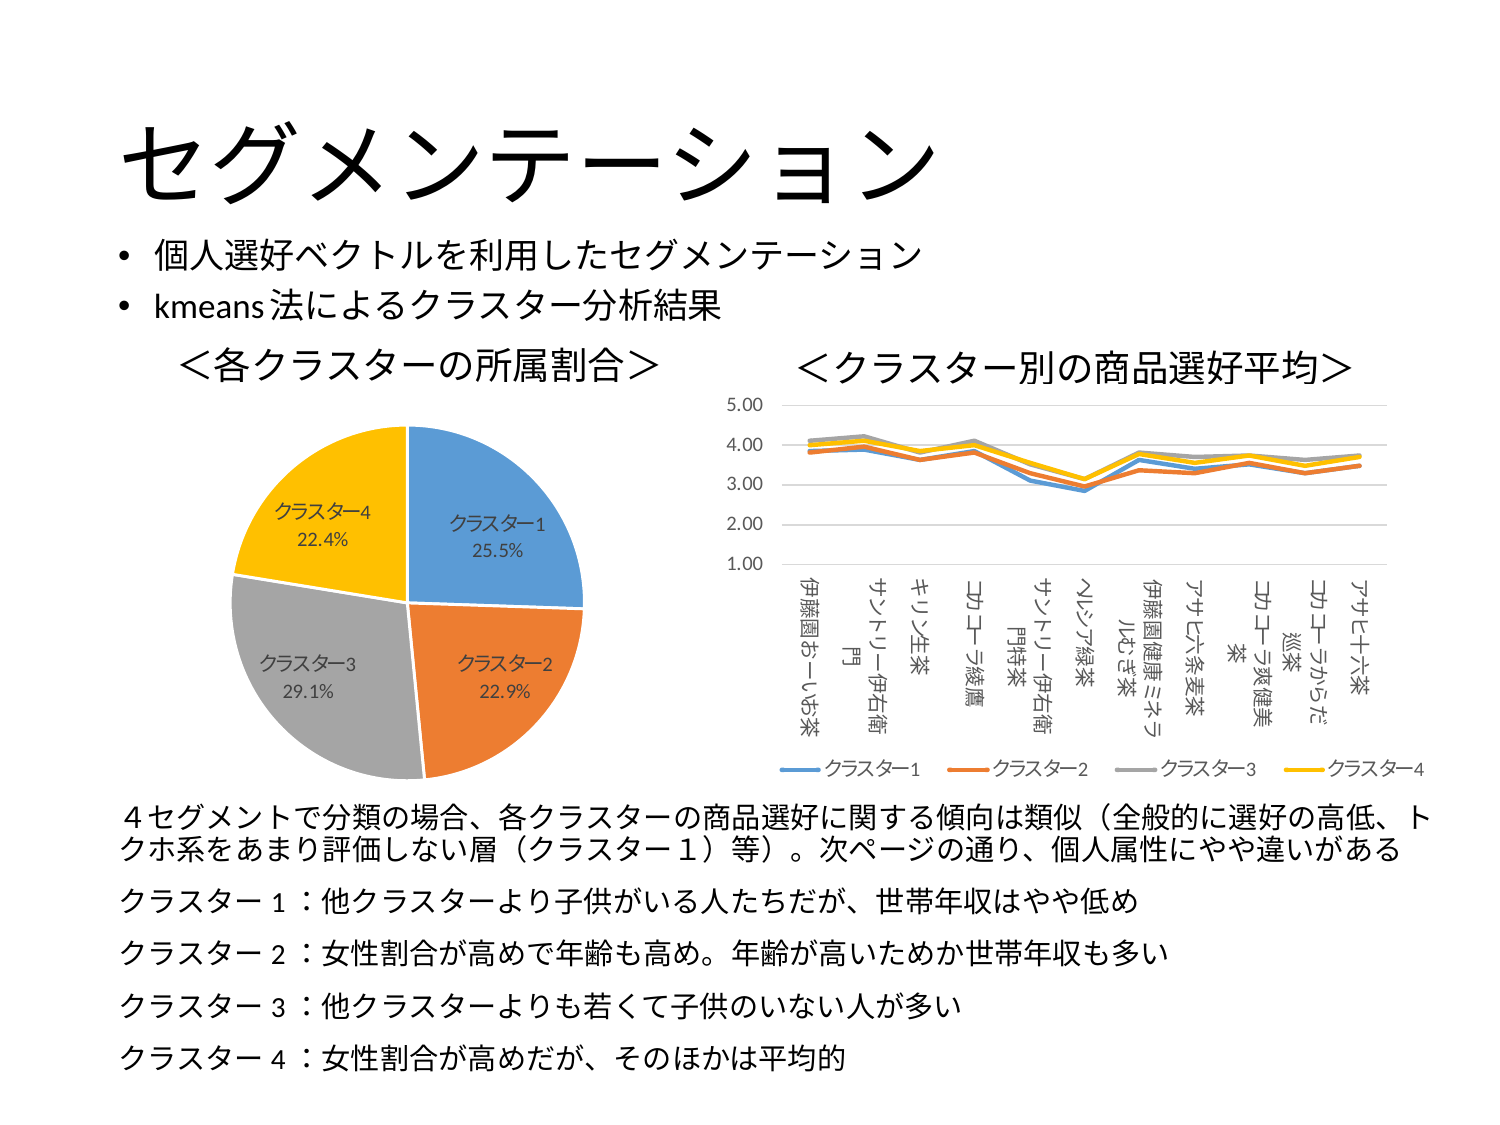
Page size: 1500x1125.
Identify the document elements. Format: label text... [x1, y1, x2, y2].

text_box ＜各クラスターの所属割合＞ [161, 334, 678, 374]
text_box ＜クラスター別の商品選好平均＞ [779, 337, 1372, 383]
list 個人選好ベクトルを利用したセグメンテーション kmeans法によるクラスター分析結果 [103, 231, 1397, 335]
text_box ４セグメントで分類の場合、各クラスターの商品選好に関する傾向は類似（全般的に選好の高低、トクホ系をあまり評価しない層（クラスター１）等）。次ページの通り、個人属性にやや違いがある クラスター1：他クラスターより子供がいる人たちだが、世帯年収はやや低め クラスター2：女性割合が高めで年齢も高め。年齢が高いためか世帯年収も多い クラスター3：他クラスターよりも若くて子供のいない人が多い クラスター4：女性割合が高めだが、そのほかは平均的 [103, 799, 1464, 1025]
picture [12, 374, 1484, 830]
title セグメンテーション [103, 59, 1397, 231]
